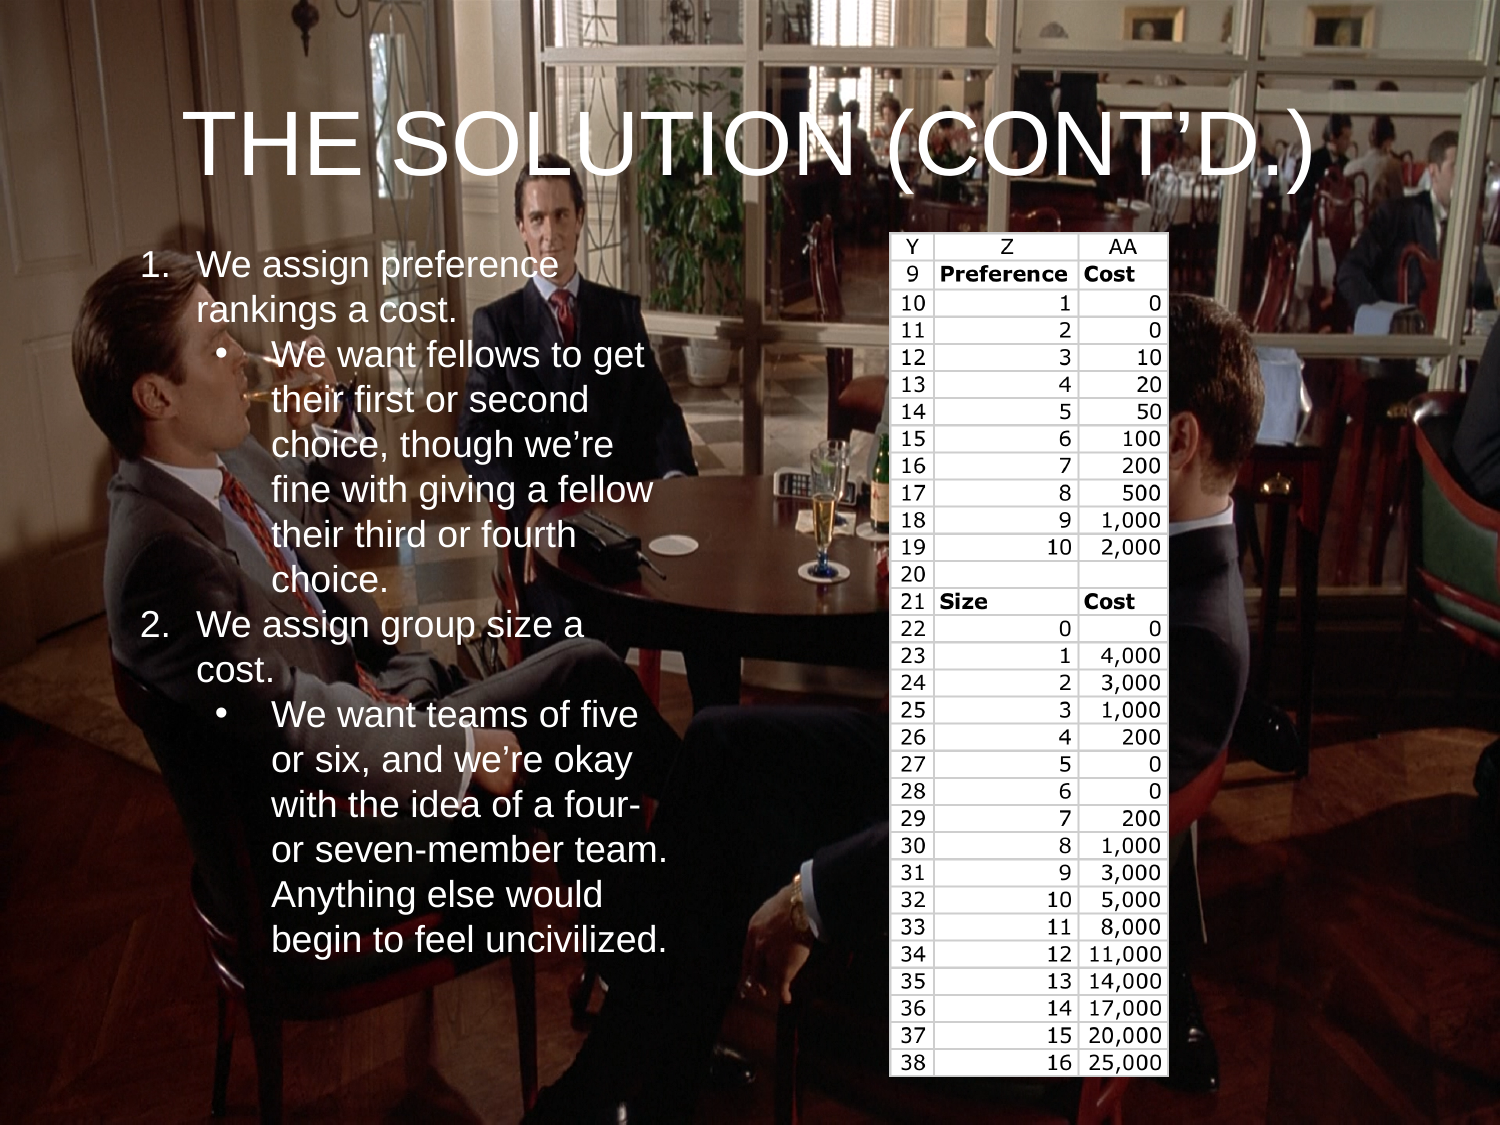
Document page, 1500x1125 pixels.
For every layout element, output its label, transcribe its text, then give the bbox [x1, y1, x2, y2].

picture [0, 0, 1500, 1125]
title The Solution (cont’d.) [75, 45, 1425, 233]
text_box We assign preference rankings a cost. We want fellows to get their first or second choice, though we’re fine with giving a fellow their third or fourth choice. We assign group size a cost. We want teams of five or six, and we’re okay with the idea of a four- or seven-member team. Anything else would begin to feel uncivilized. [125, 232, 688, 968]
